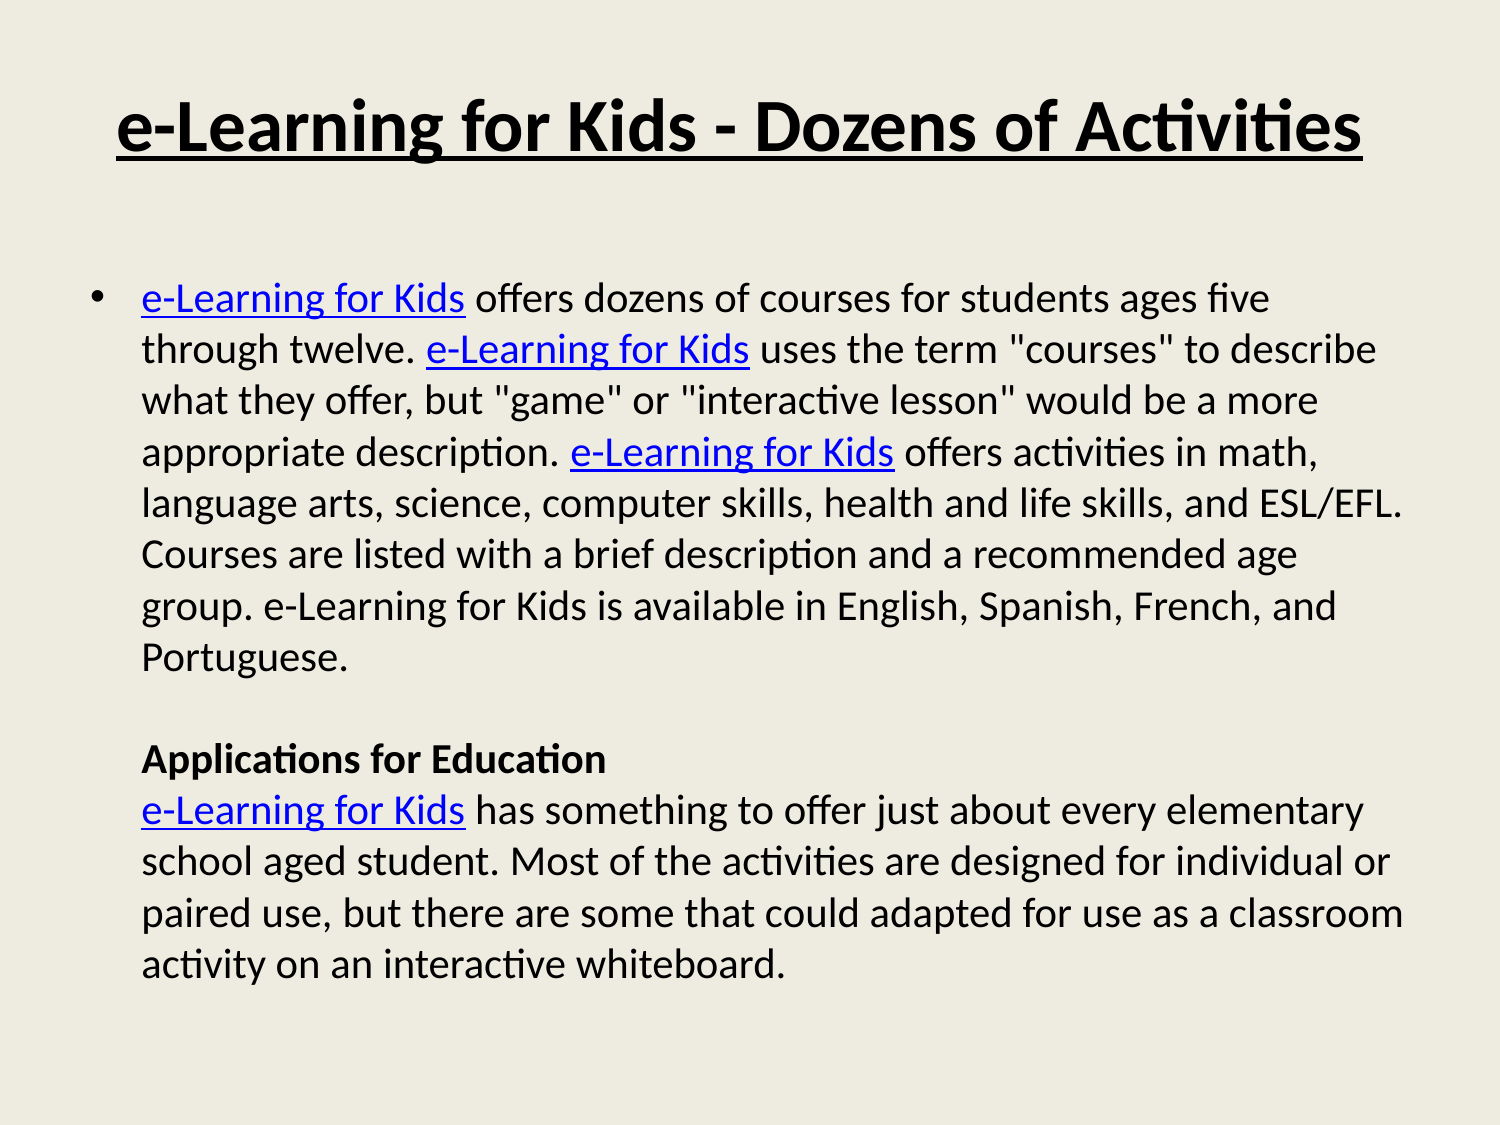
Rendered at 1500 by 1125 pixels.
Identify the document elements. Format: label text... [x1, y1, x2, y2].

list e-Learning for Kids offers dozens of courses for students ages five through twelve. e-Learning for Kids uses the term "courses" to describe what they offer, but "game" or "interactive lesson" would be a more appropriate description. e-Learning for Kids offers activities in math, language arts, science, computer skills, health and life skills, and ESL/EFL. Courses are listed with a brief description and a recommended age group. e-Learning for Kids is available in English, Spanish, French, and Portuguese. Applications for Education e-Learning for Kids has something to offer just about every elementary school aged student. Most of the activities are designed for individual or paired use, but there are some that could adapted for use as a classroom activity on an interactive whiteboard. [75, 262, 1425, 1005]
title e-Learning for Kids - Dozens of Activities [75, 45, 1425, 262]
